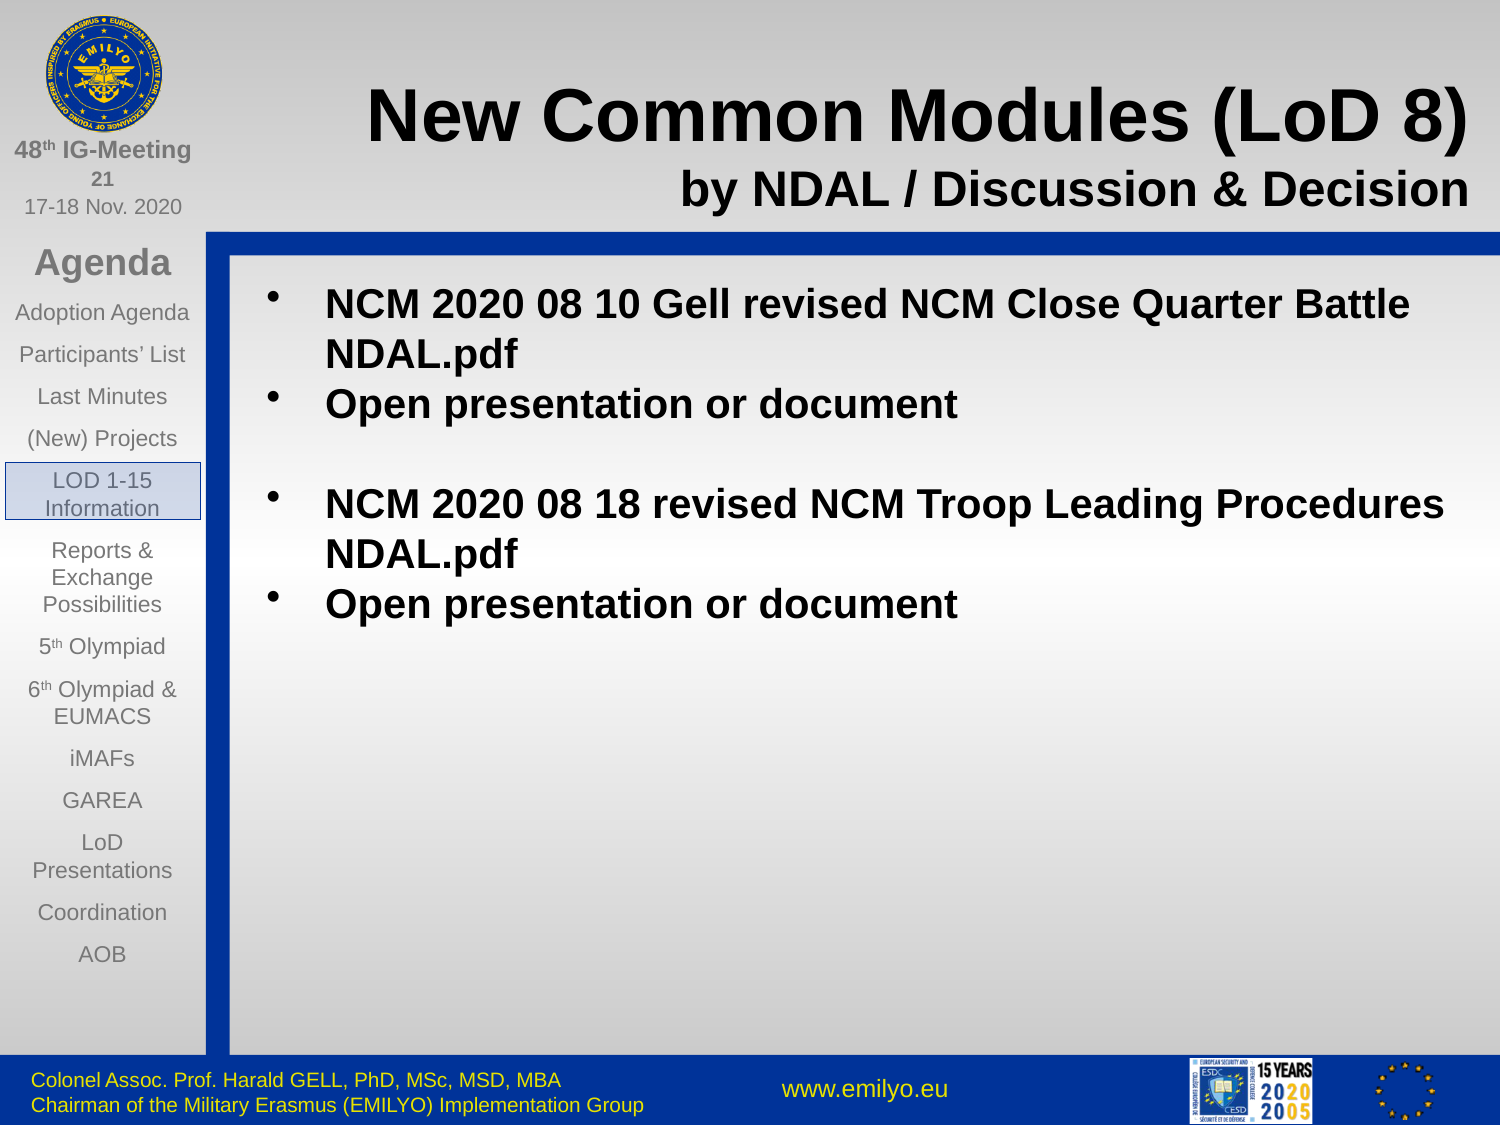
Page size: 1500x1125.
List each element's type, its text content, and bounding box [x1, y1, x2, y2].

list NCM 2020 08 10 Gell revised NCM Close Quarter Battle NDAL.pdf Open presentation or document NCM 2020 08 18 revised NCM Troop Leading Procedures NDAL.pdf Open presentation or document [266, 270, 1466, 1039]
title New Common Modules (LoD 8) by NDAL / Discussion & Decision [207, 28, 1471, 217]
picture [1374, 1060, 1435, 1120]
text_box [5, 462, 201, 520]
picture [45, 14, 163, 133]
picture [1189, 1058, 1313, 1124]
